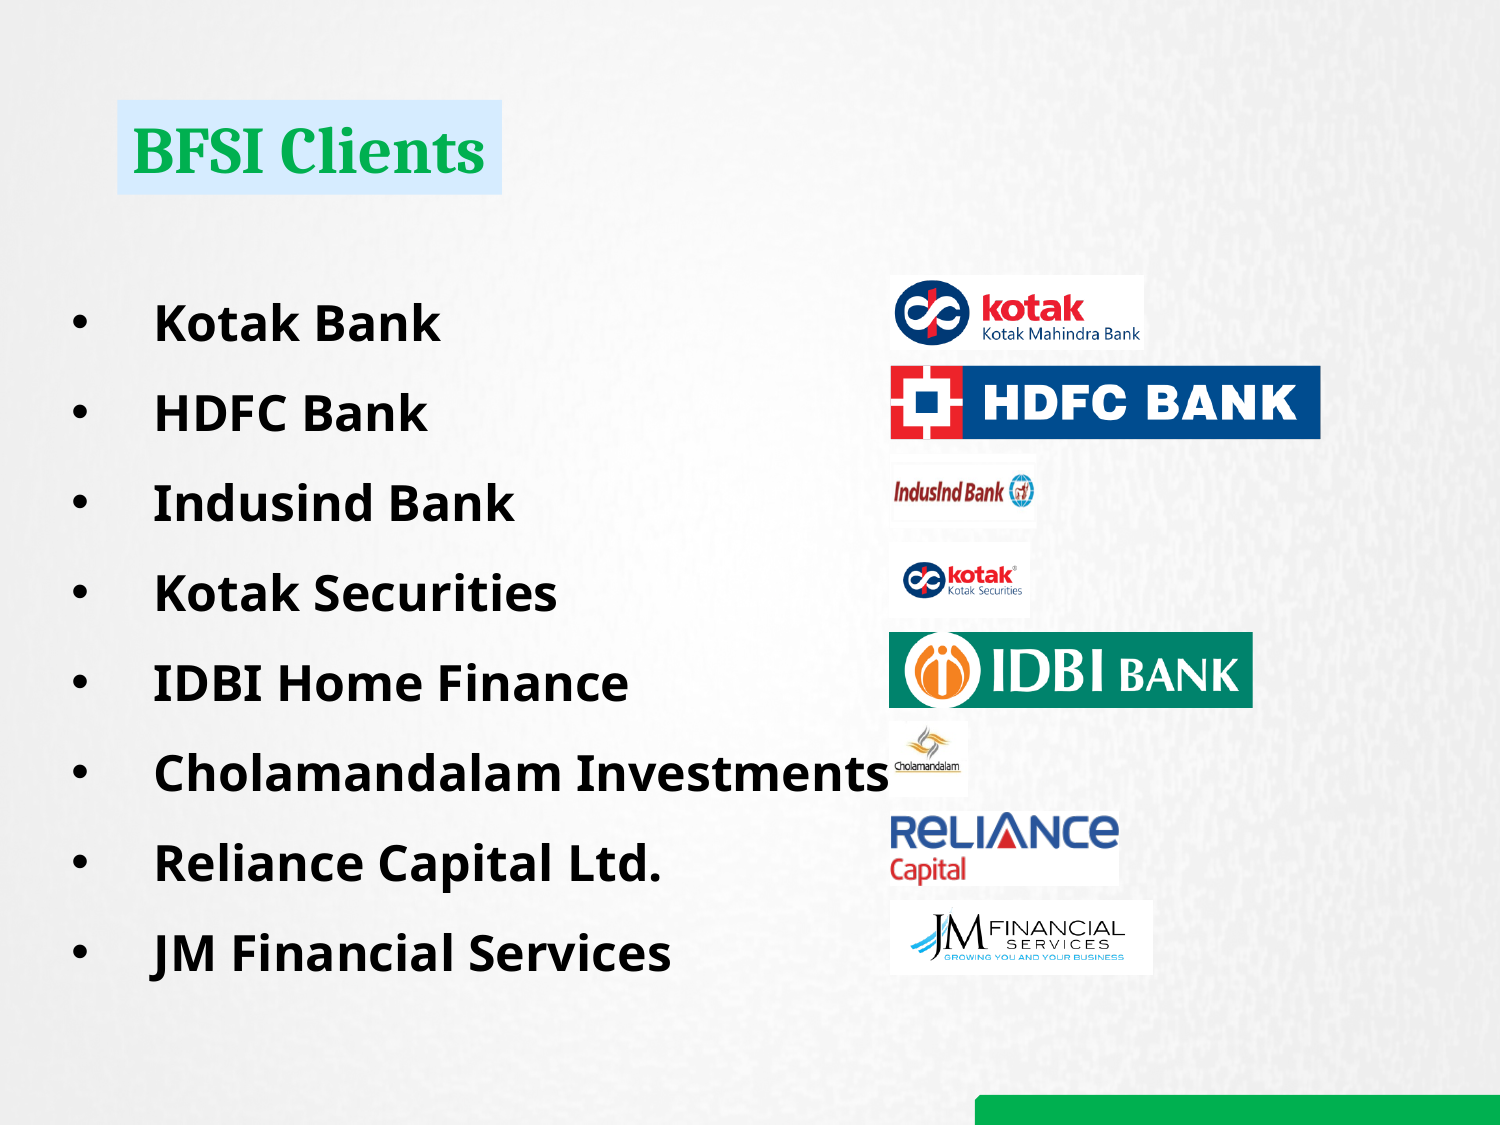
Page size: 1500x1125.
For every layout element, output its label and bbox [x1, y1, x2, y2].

text_box [889, 274, 1322, 976]
picture [0, 0, 1500, 1125]
